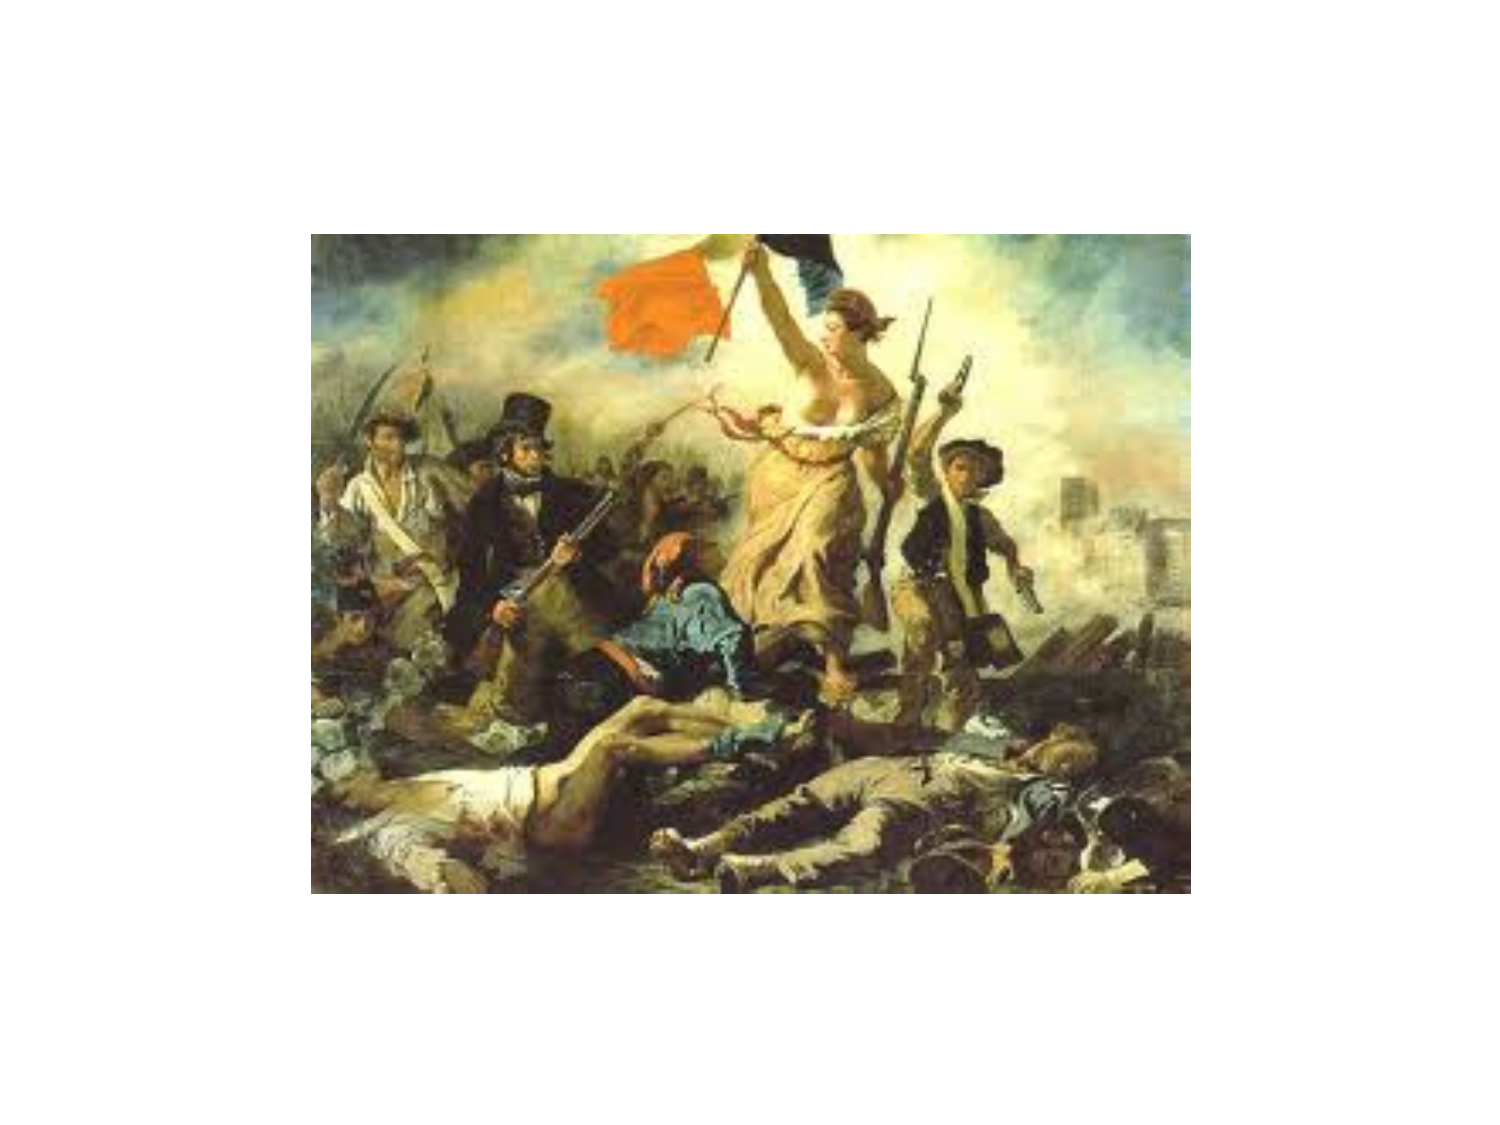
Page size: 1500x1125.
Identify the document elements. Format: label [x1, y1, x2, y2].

picture [311, 234, 1191, 894]
